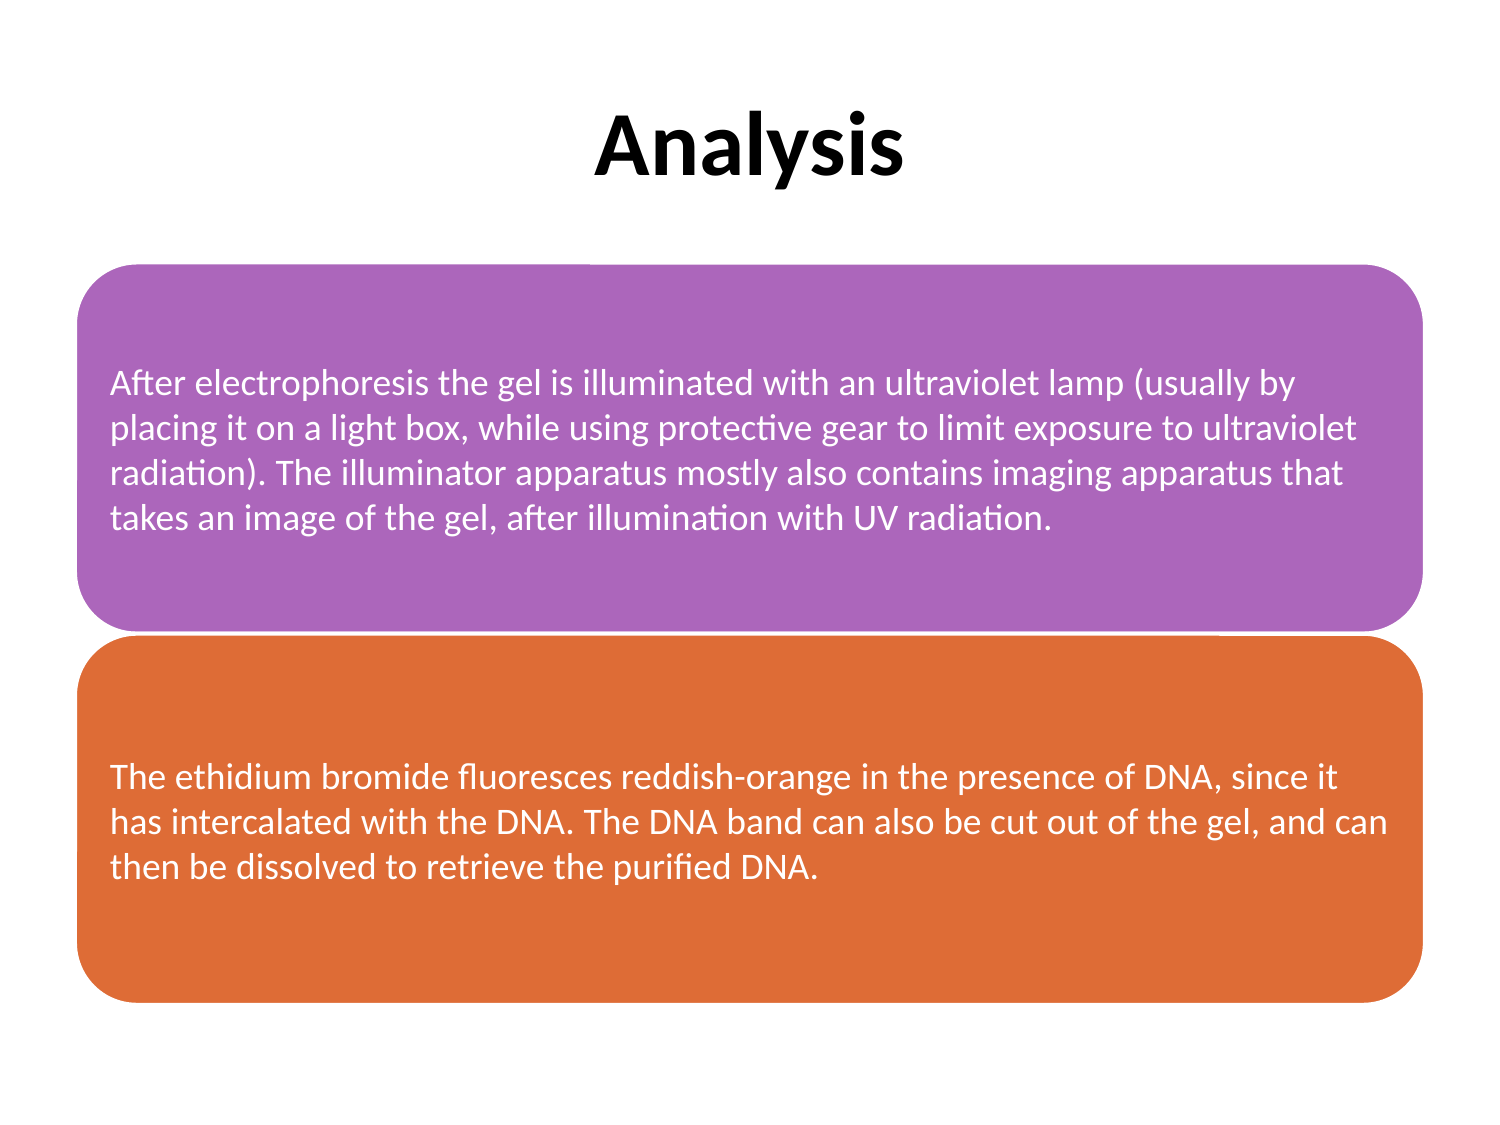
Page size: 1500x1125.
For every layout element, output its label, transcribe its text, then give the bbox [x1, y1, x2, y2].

title Analysis [75, 45, 1425, 233]
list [74, 262, 1426, 1006]
